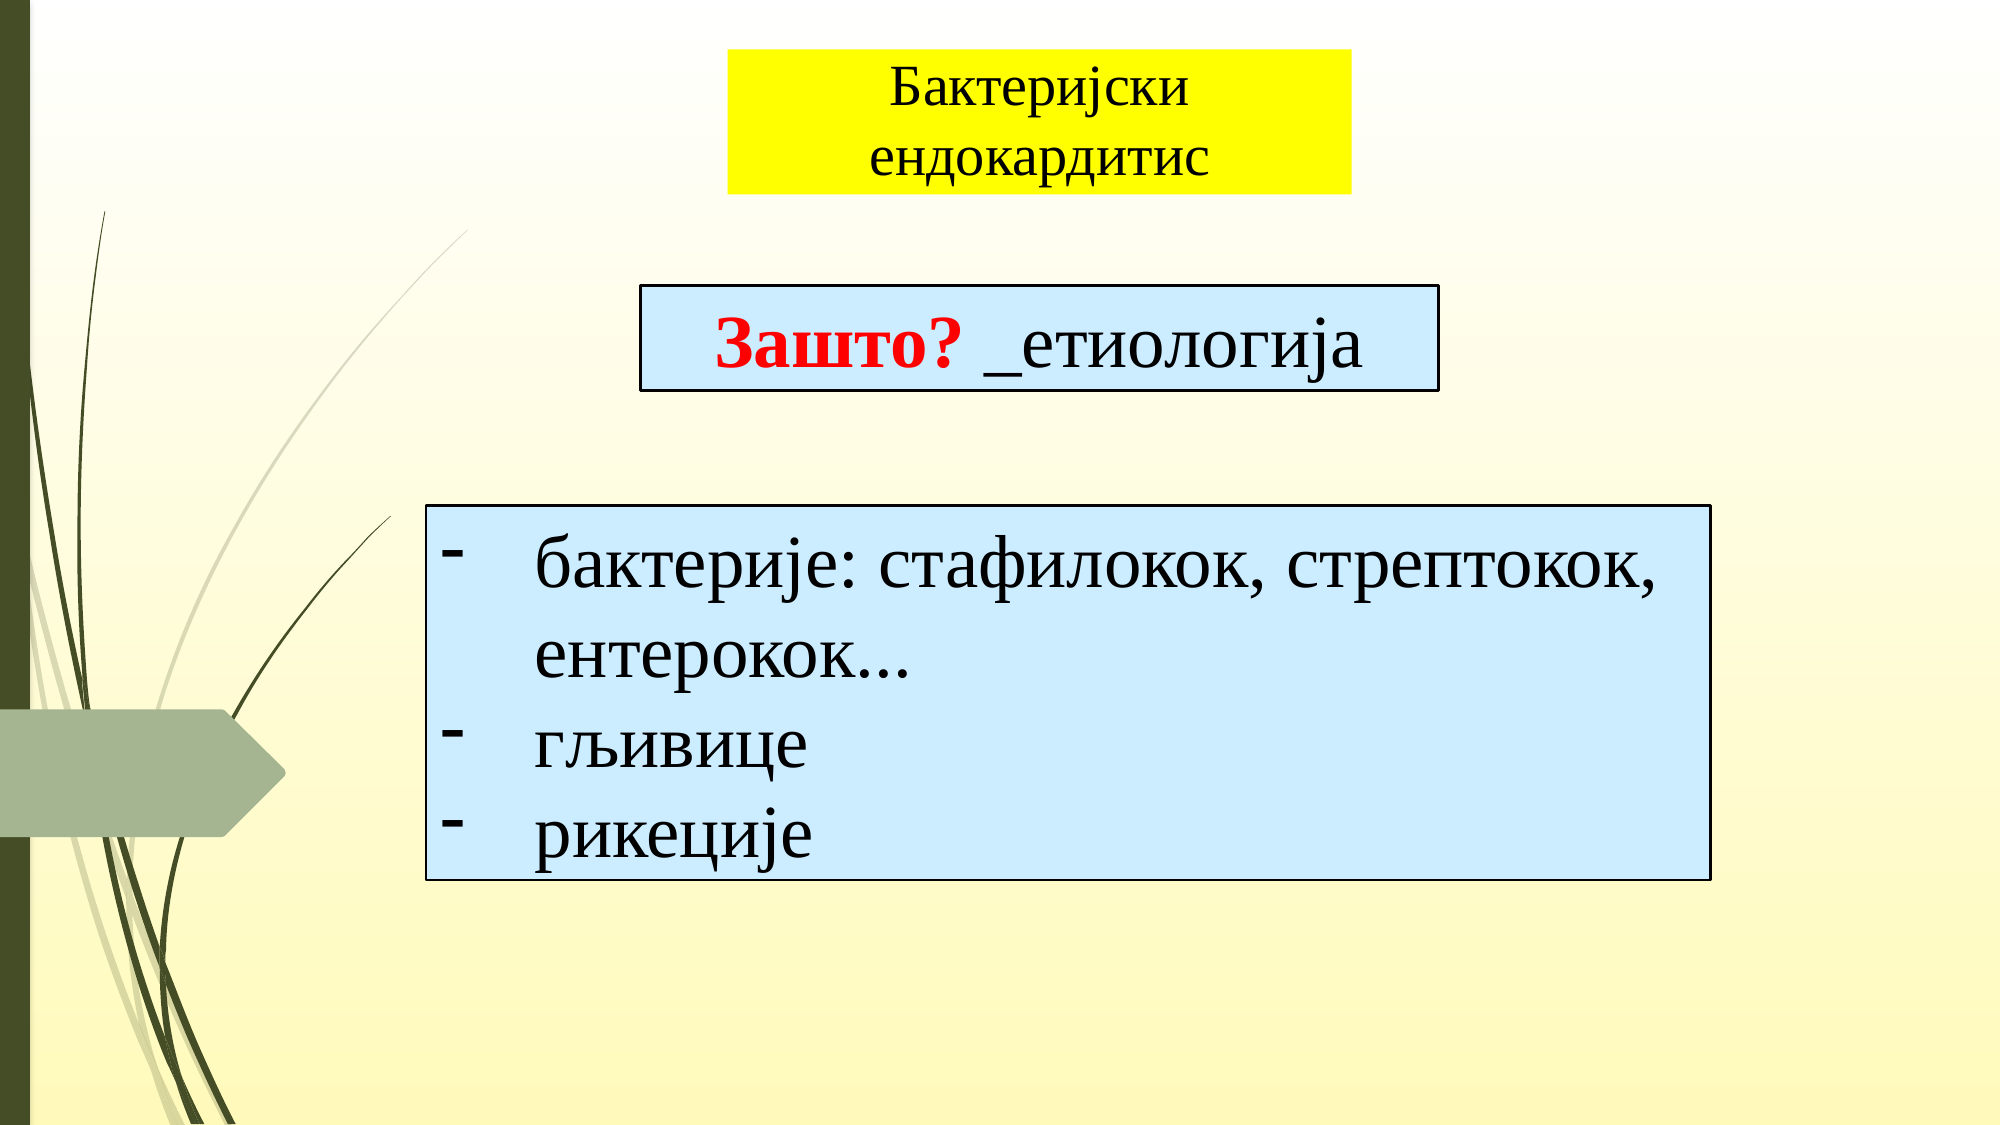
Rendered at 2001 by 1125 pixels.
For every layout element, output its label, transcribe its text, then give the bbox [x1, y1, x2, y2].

title Бактеријски ендокардитис [727, 49, 1352, 195]
text_box бактерије: стафилокок, стрептокок, ентерокок... гљивице рикеције [426, 505, 1711, 880]
text_box Зашто? _етиологија [640, 285, 1439, 391]
